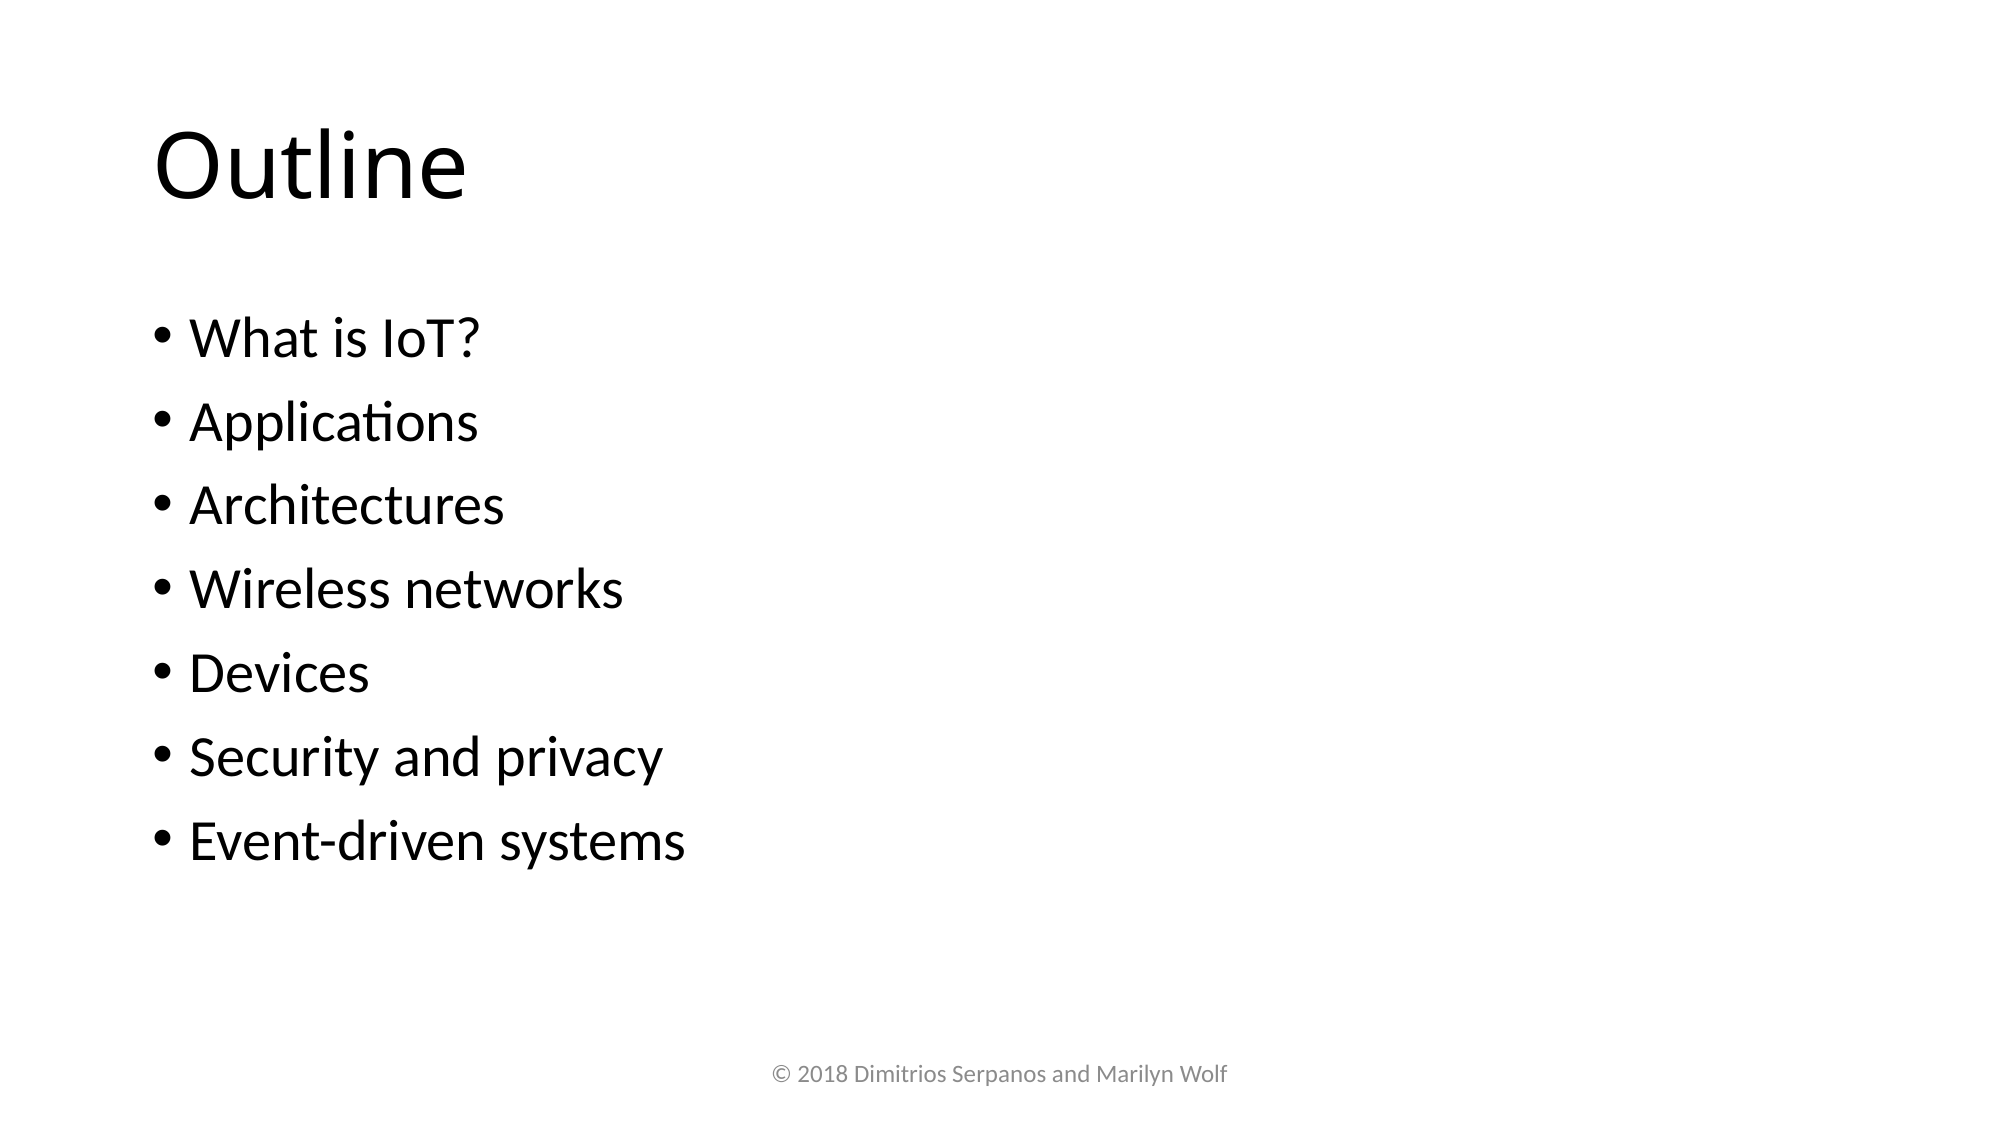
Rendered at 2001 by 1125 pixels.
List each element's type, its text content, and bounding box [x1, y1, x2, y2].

title Outline [137, 59, 1863, 278]
list What is IoT? Applications Architectures Wireless networks Devices Security and privacy Event-driven systems [137, 299, 1863, 1014]
footer © 2018 Dimitrios Serpanos and Marilyn Wolf [662, 1042, 1338, 1103]
